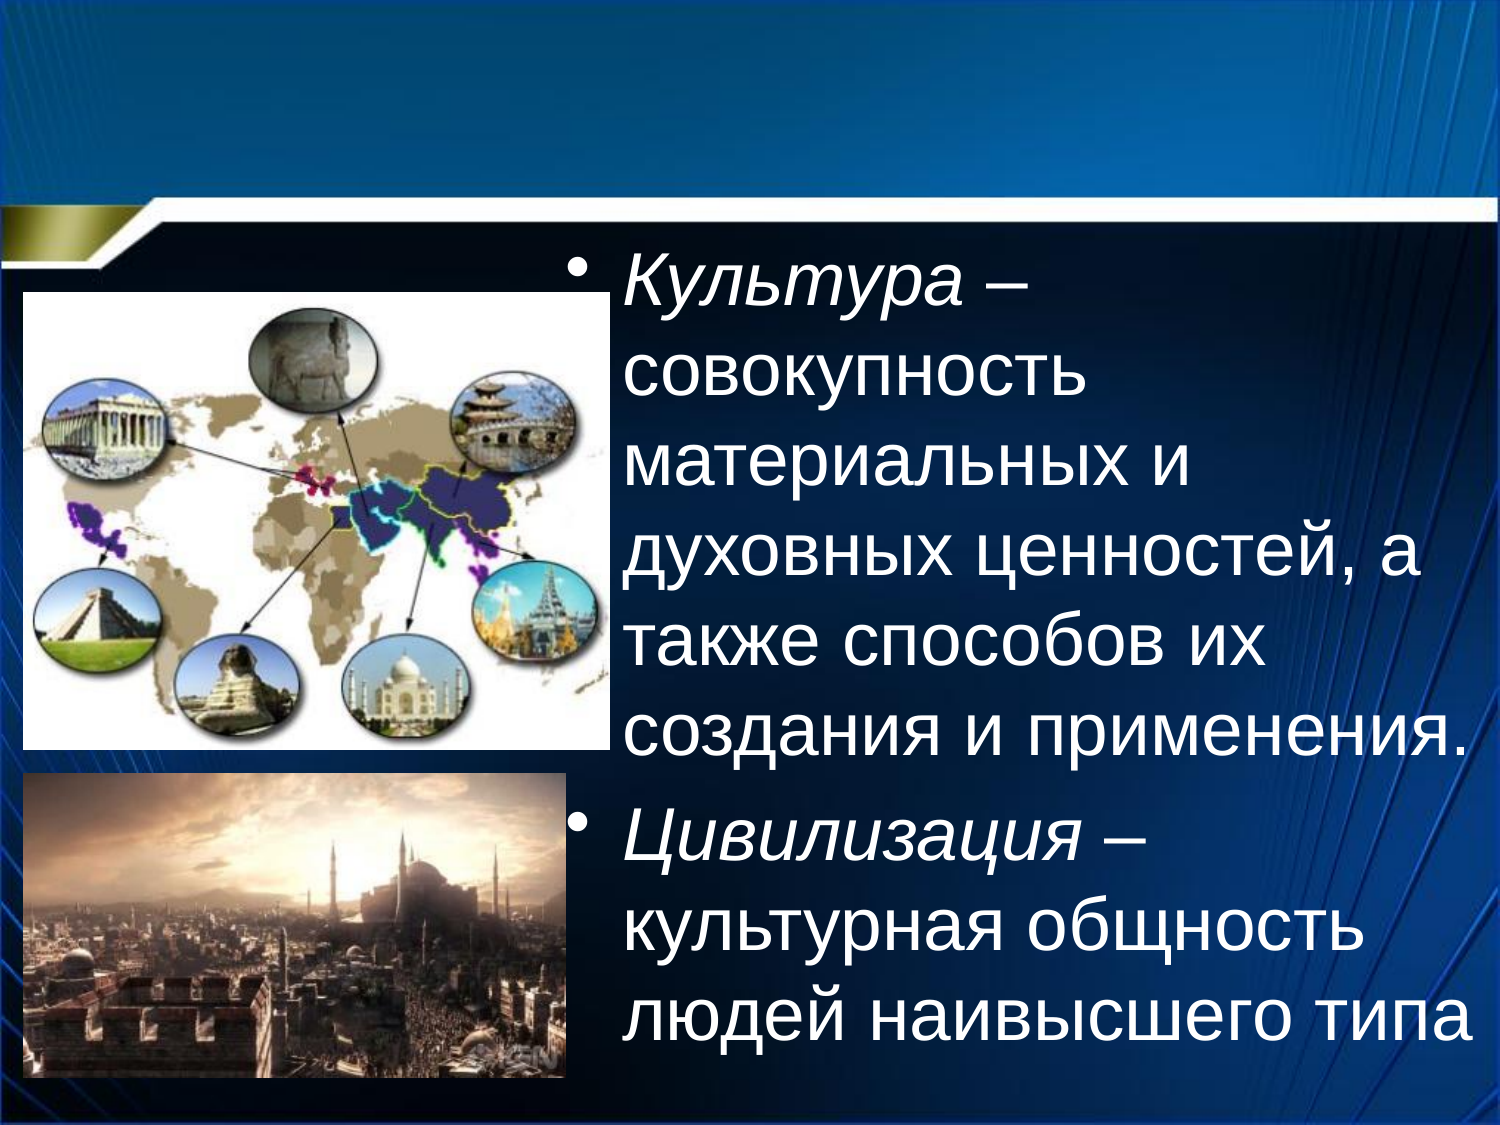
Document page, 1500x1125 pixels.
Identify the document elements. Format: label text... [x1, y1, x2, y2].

list Культура – совокупность материальных и духовных ценностей, а также способов их создания и применения. Цивилизация – культурная общность людей наивысшего типа [550, 222, 1500, 1076]
picture [0, 0, 1500, 1125]
